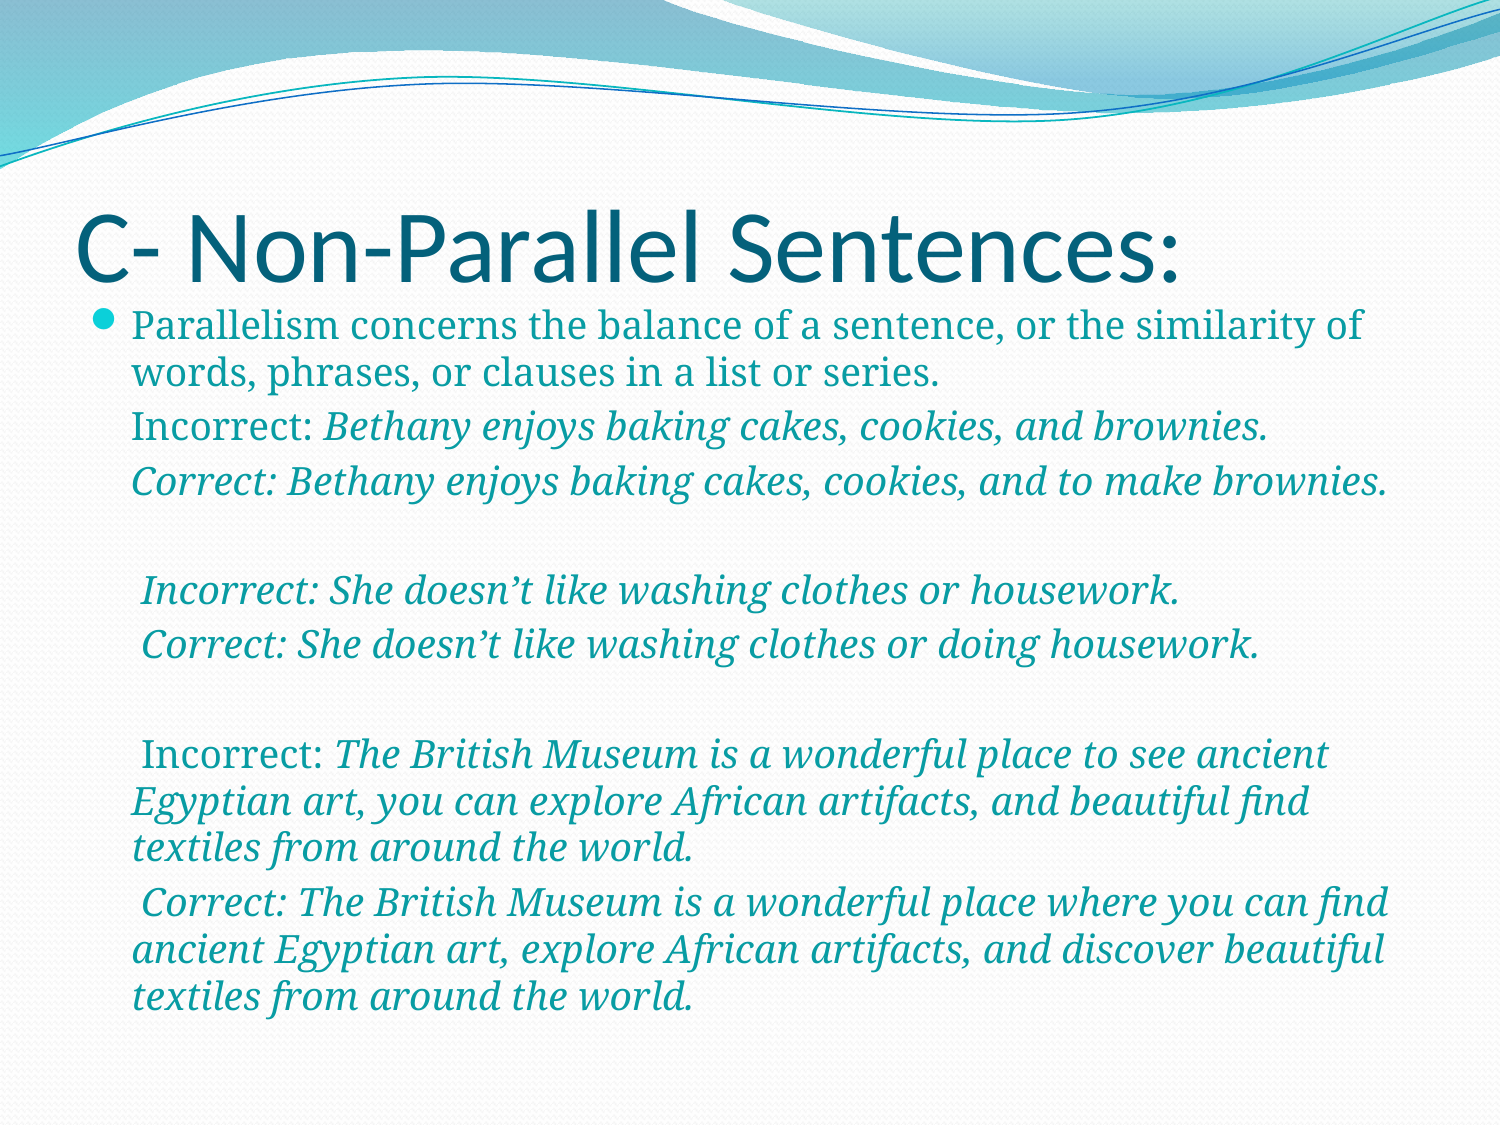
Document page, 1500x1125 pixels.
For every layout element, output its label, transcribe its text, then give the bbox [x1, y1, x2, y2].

list Parallelism concerns the balance of a sentence, or the similarity of words, phrases, or clauses in a list or series. Incorrect: Bethany enjoys baking cakes, cookies, and brownies. Correct: Bethany enjoys baking cakes, cookies, and to make brownies. Incorrect: She doesn’t like washing clothes or housework. Correct: She doesn’t like washing clothes or doing housework. Incorrect: The British Museum is a wonderful place to see ancient Egyptian art, you can explore African artifacts, and beautiful find textiles from around the world. Correct: The British Museum is a wonderful place where you can find ancient Egyptian art, explore African artifacts, and discover beautiful textiles from around the world. [75, 292, 1425, 1038]
title C- Non-Parallel Sentences: [75, 115, 1425, 292]
